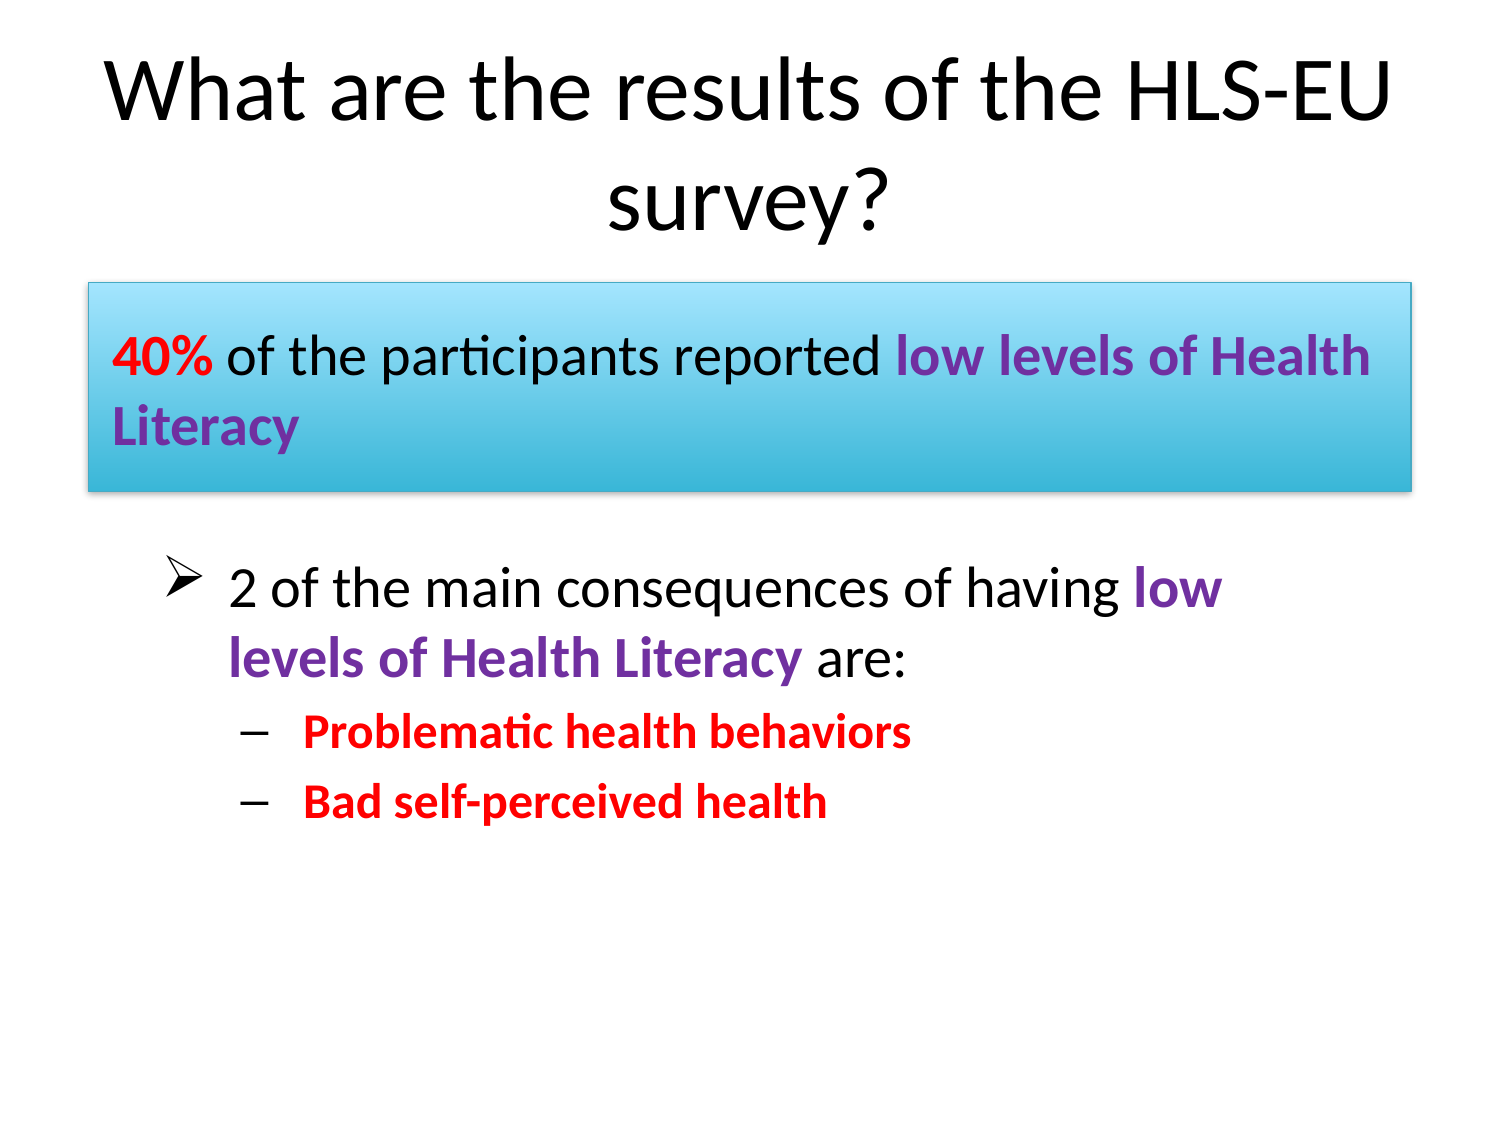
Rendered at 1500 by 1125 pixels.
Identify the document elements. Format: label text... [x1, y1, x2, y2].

title What are the results of the HLS-EU survey? [75, 45, 1425, 233]
list 40% of the participants reported low levels of Health Literacy [88, 282, 1412, 492]
list 2 of the main consequences of having low levels of Health Literacy are: Problematic health behaviors Bad self-perceived health [138, 541, 1362, 942]
